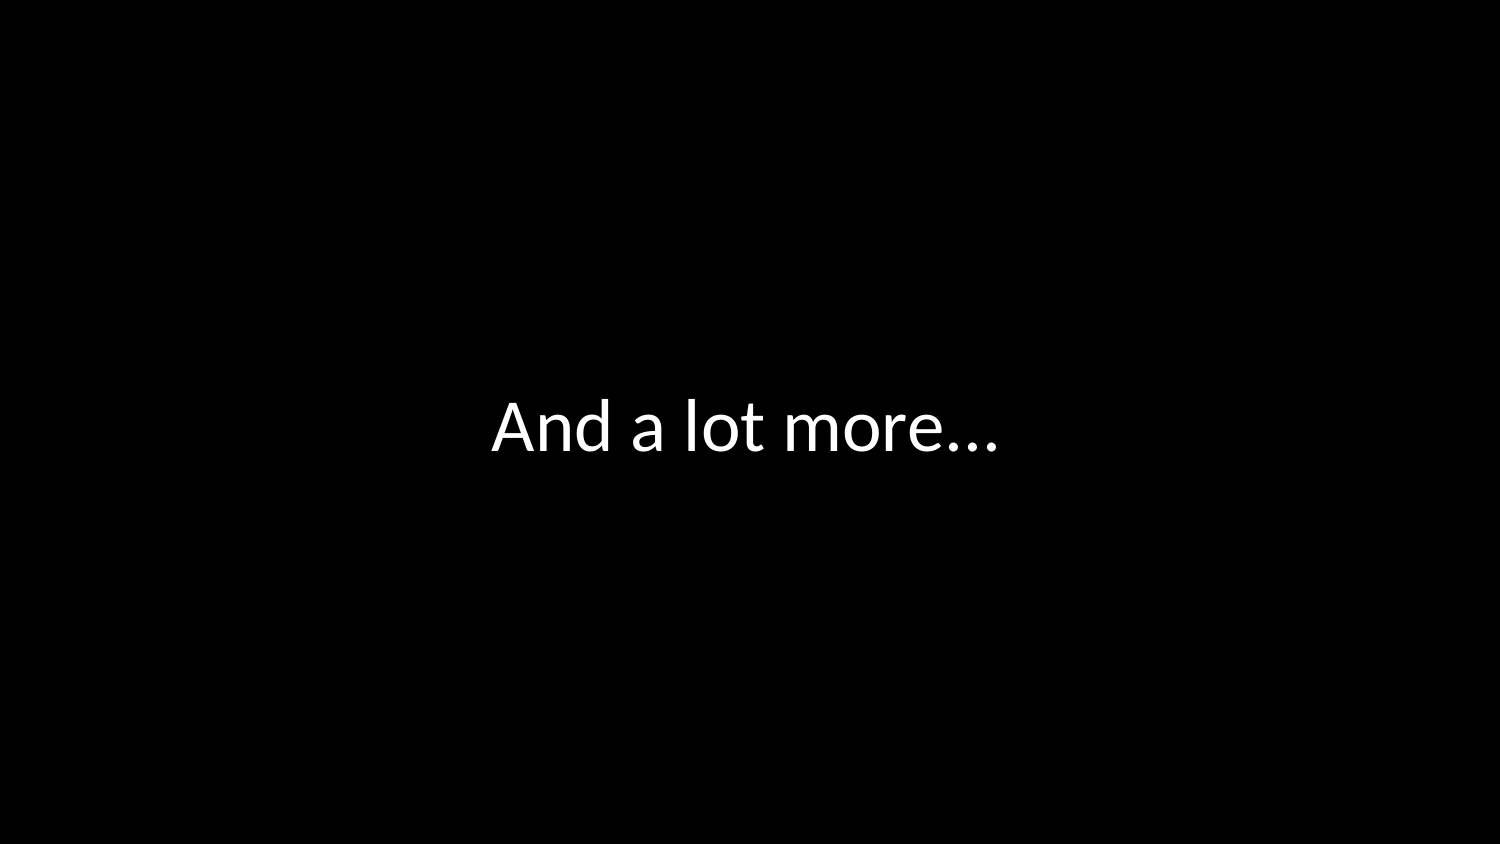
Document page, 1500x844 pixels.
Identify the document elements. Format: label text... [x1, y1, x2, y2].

title And a lot more... [147, 257, 1329, 586]
